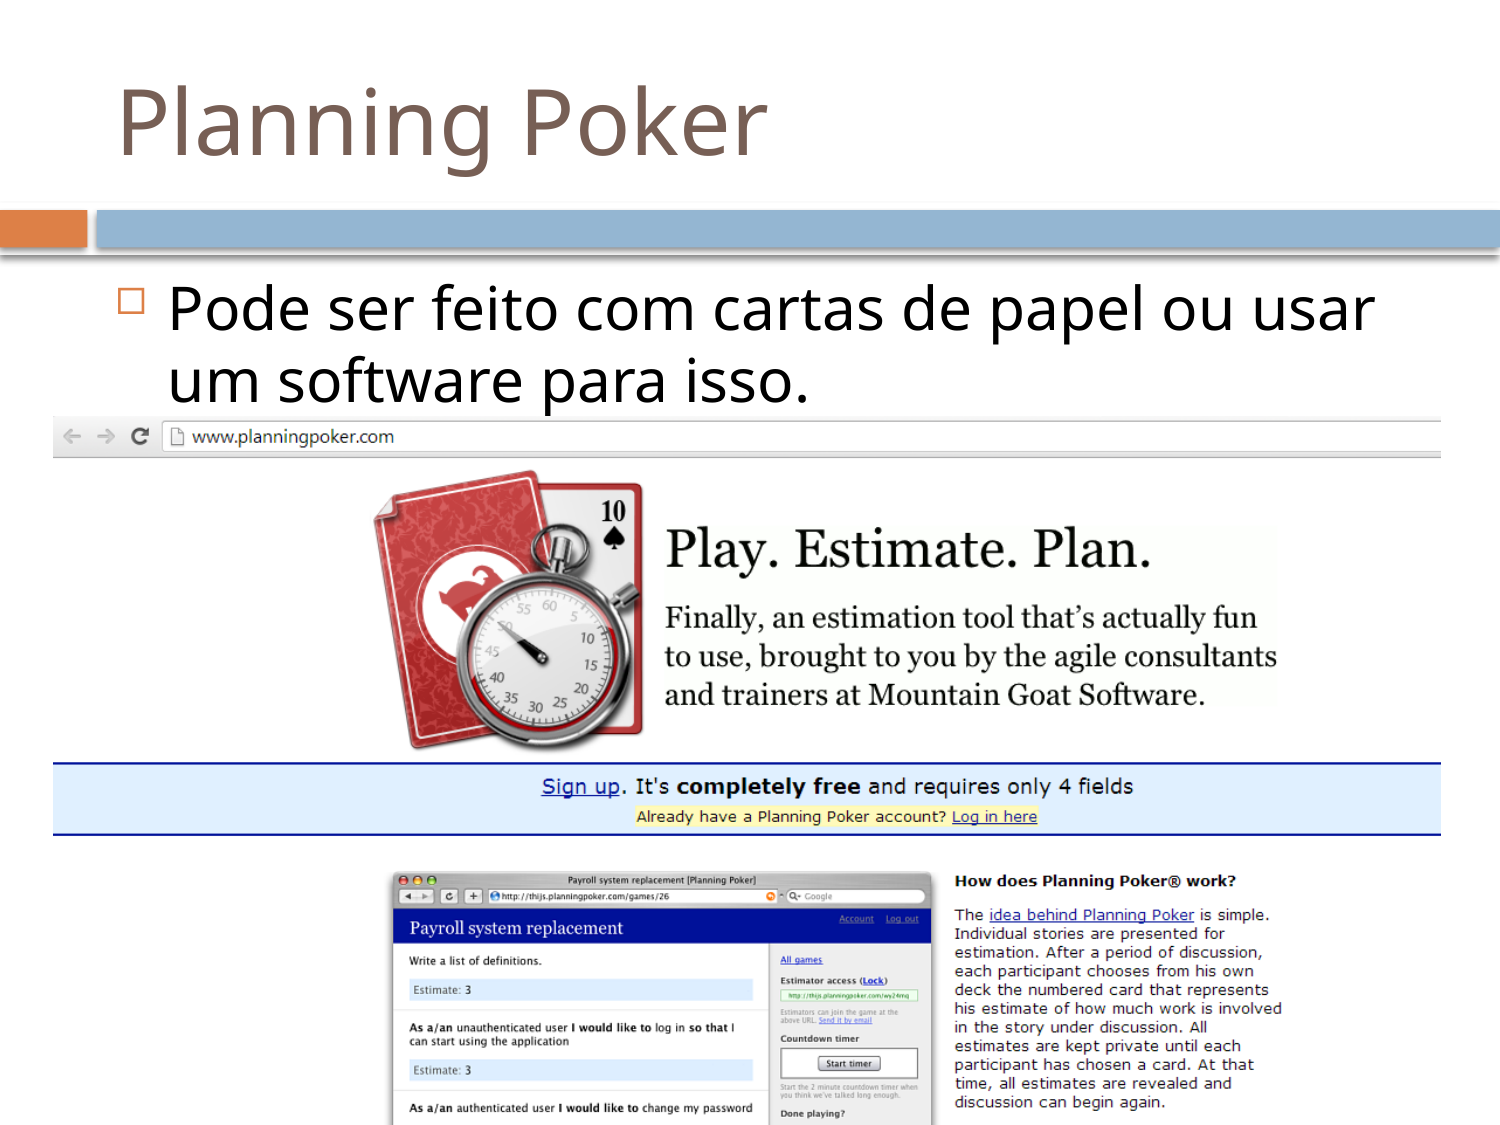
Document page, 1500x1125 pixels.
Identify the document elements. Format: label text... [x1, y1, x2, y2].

list Pode ser feito com cartas de papel ou usar um software para isso. [100, 262, 1438, 416]
picture [52, 416, 1442, 1125]
title Planning Poker [100, 37, 1438, 200]
